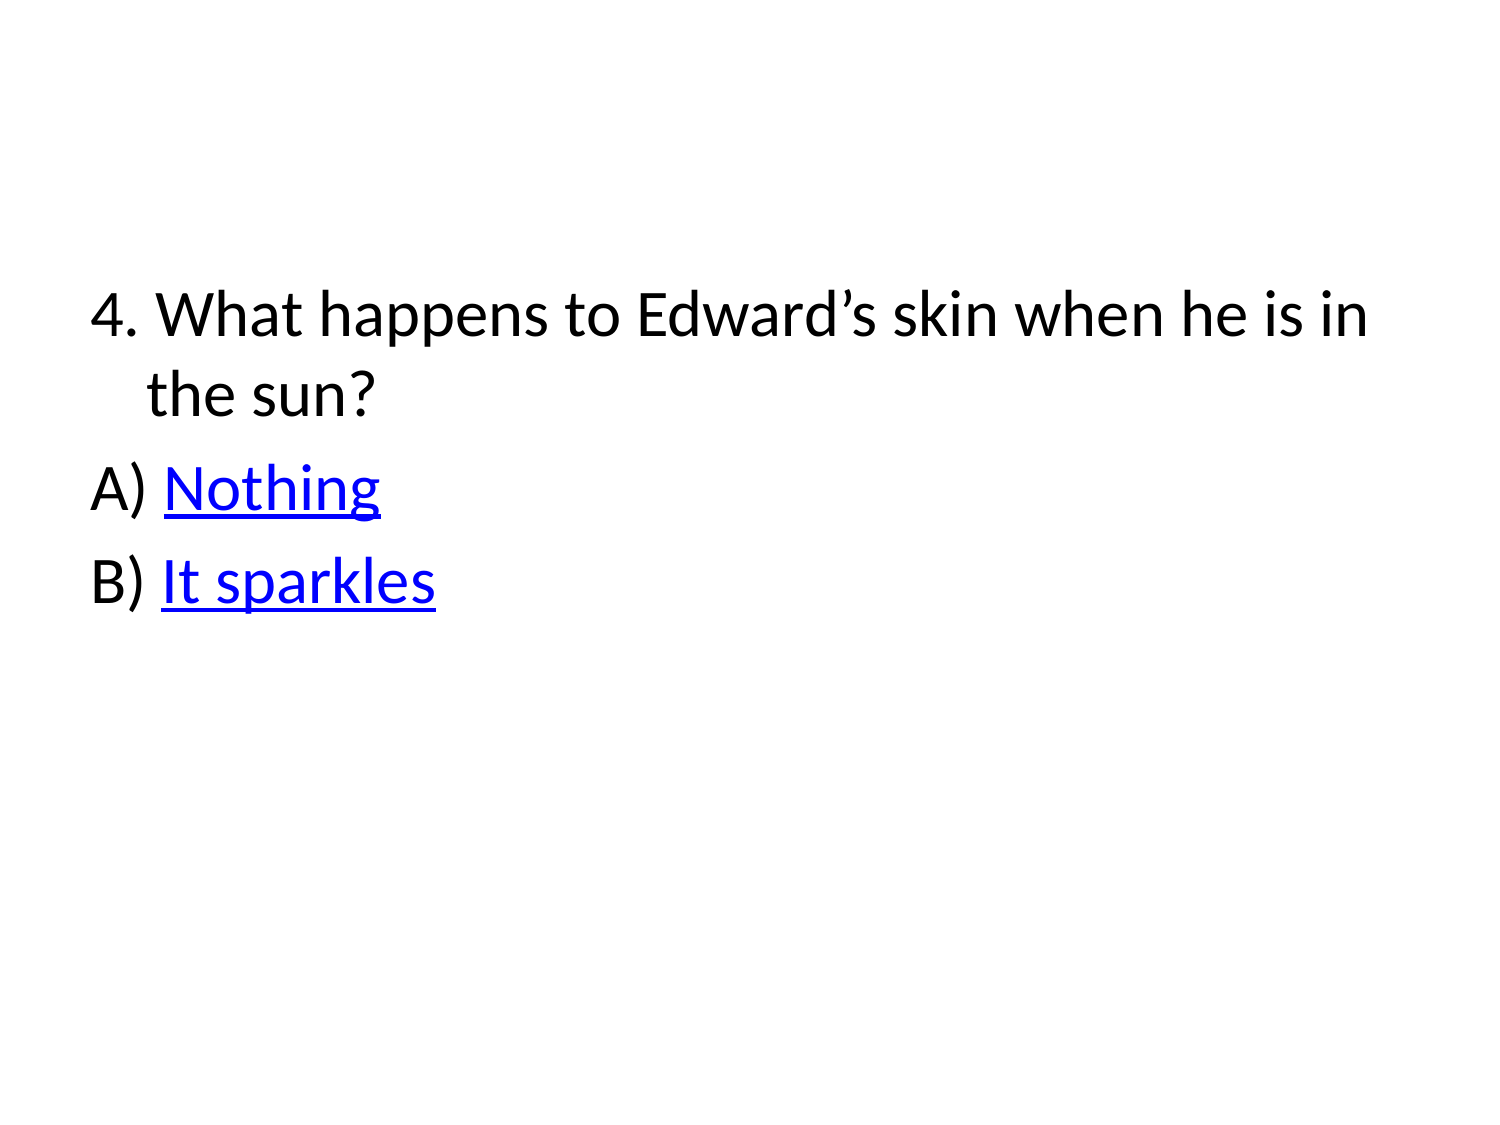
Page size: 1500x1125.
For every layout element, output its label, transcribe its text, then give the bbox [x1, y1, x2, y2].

list 4. What happens to Edward’s skin when he is in the sun? A) Nothing B) It sparkles [75, 262, 1425, 1005]
